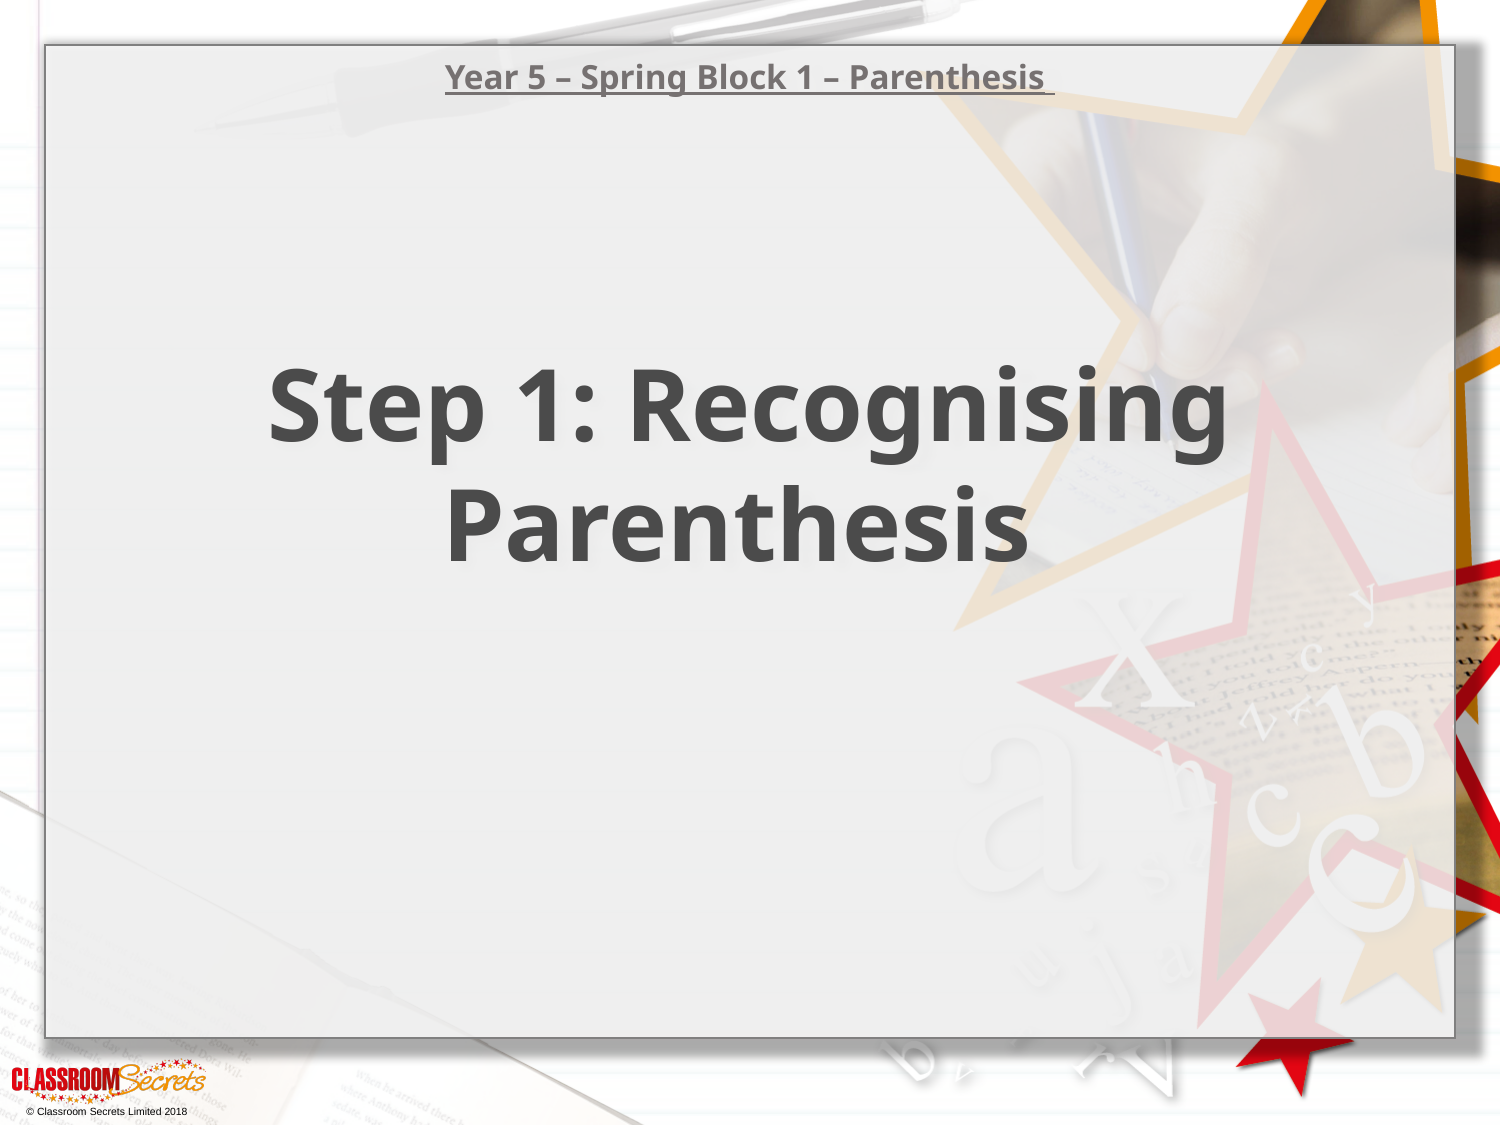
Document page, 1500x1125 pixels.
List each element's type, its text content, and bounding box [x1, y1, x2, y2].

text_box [11, 1058, 207, 1125]
text_box Year 5 – Spring Block 1 – Parenthesis Step 1: Recognising Parenthesis [44, 44, 1456, 1039]
picture [0, 0, 1500, 1125]
